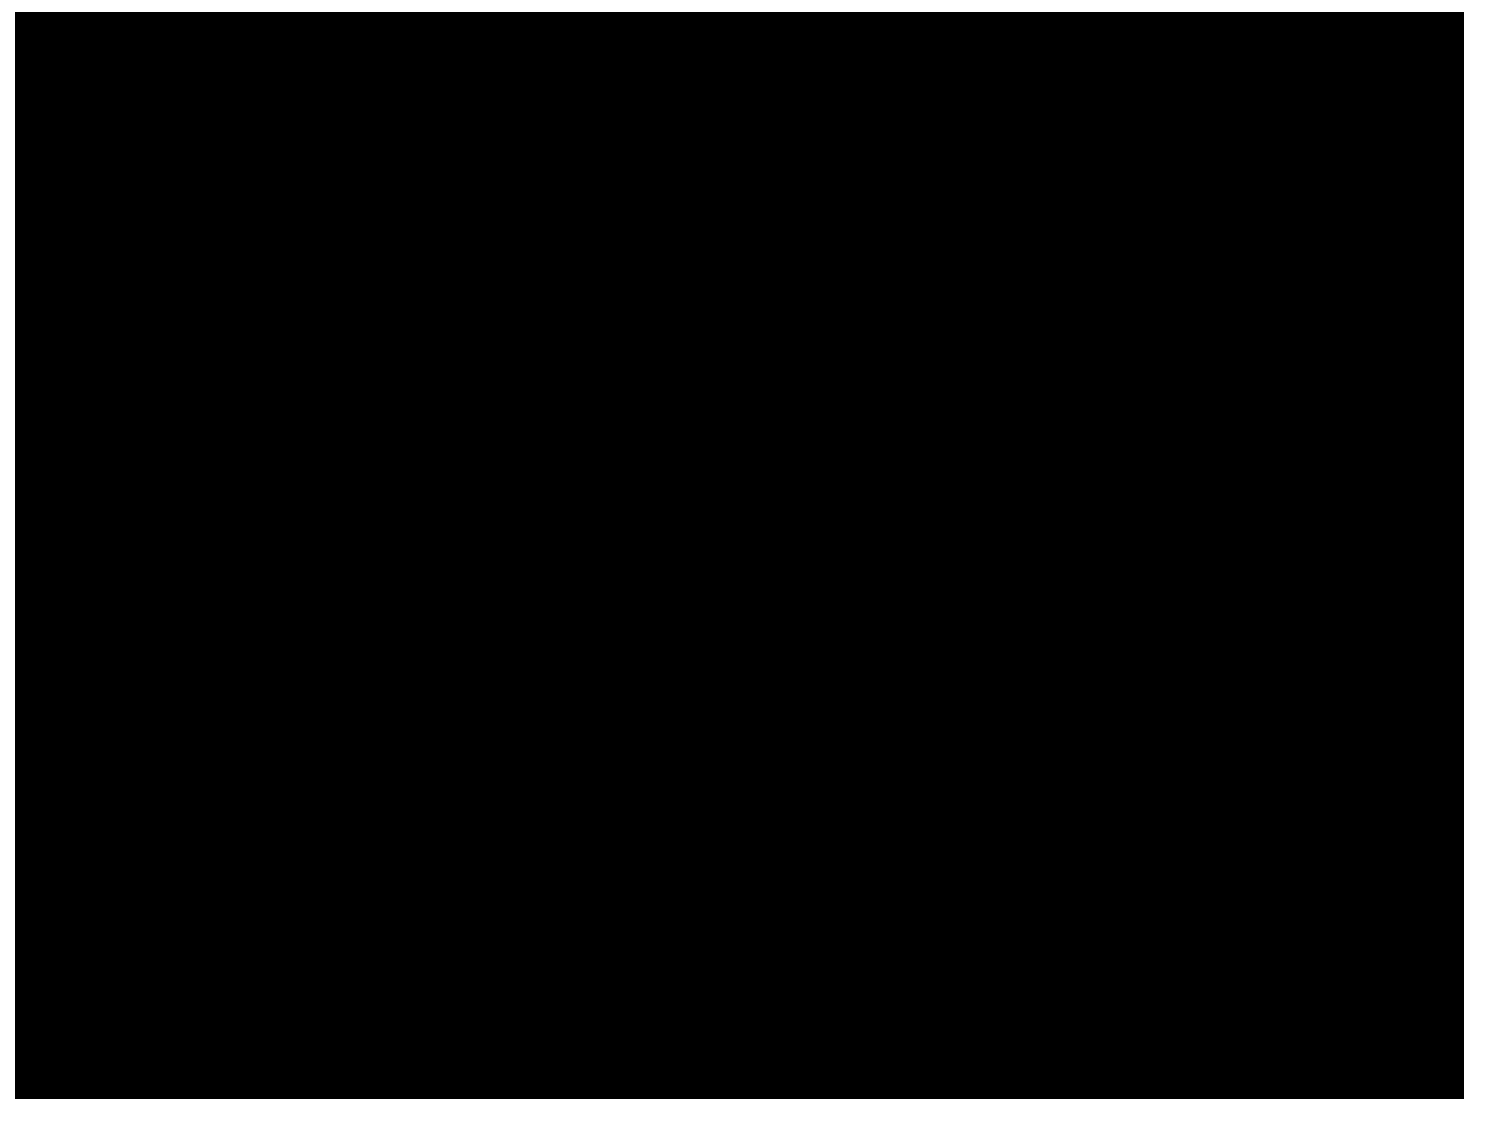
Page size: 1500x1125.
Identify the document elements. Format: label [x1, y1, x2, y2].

list [14, 11, 1466, 1100]
